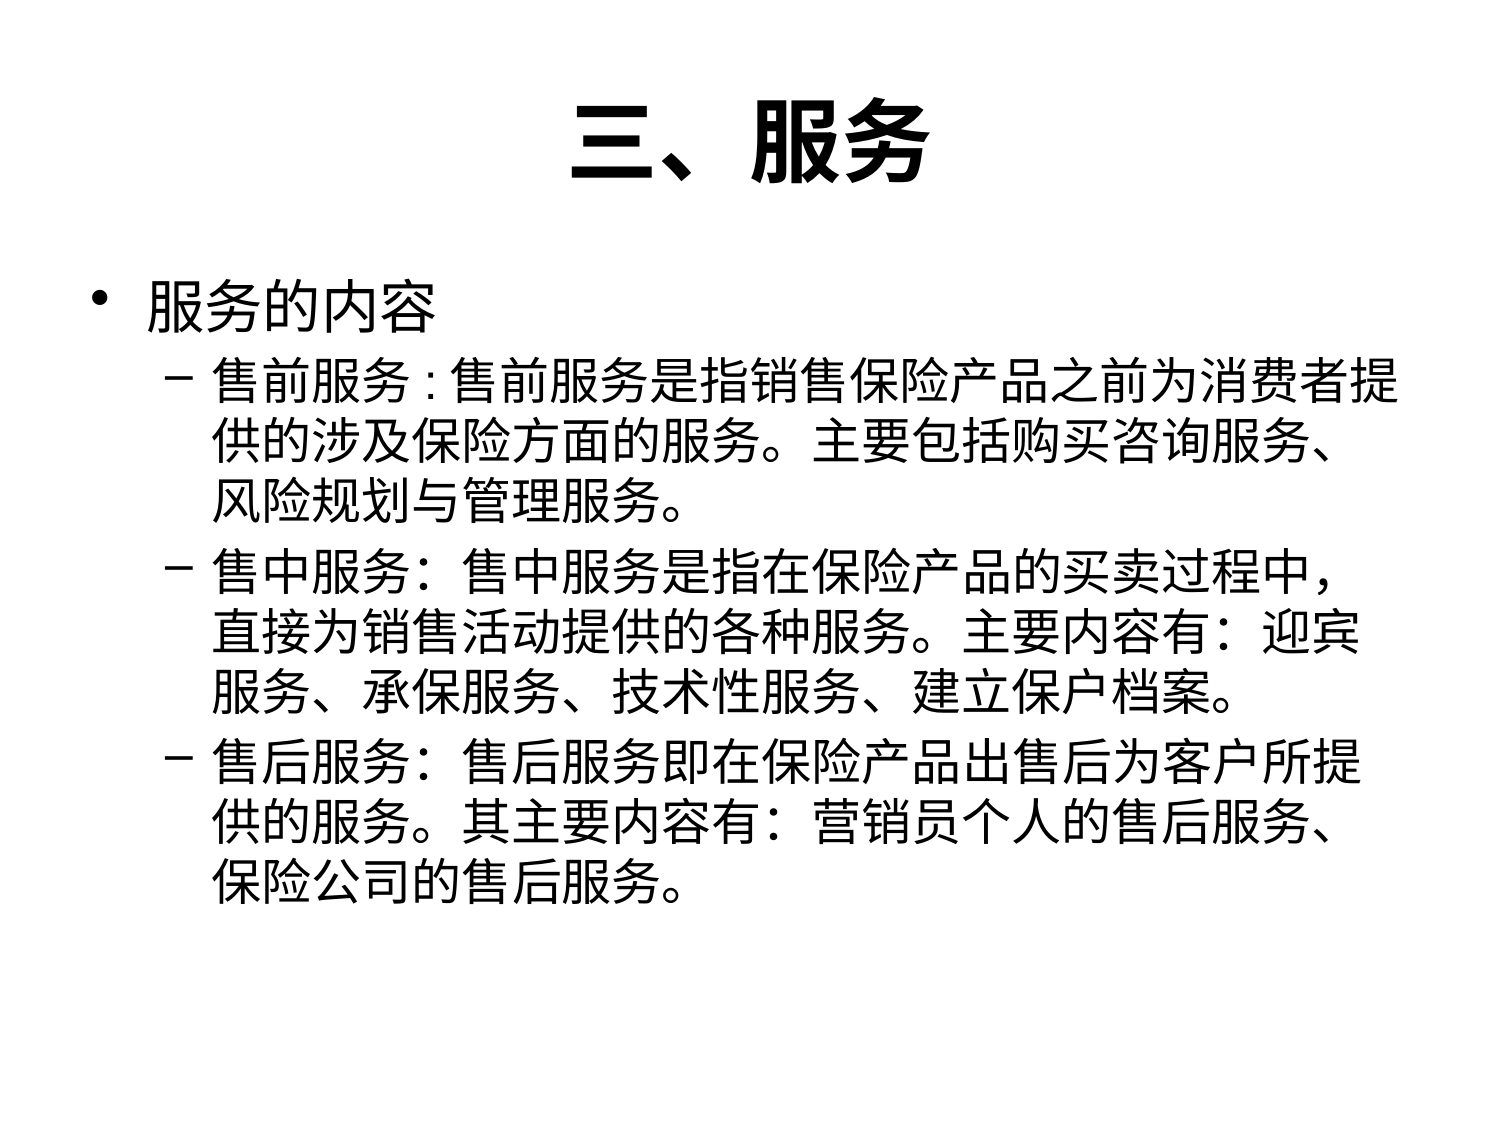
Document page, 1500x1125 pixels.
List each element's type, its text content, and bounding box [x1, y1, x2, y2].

list 服务的内容 售前服务:售前服务是指销售保险产品之前为消费者提供的涉及保险方面的服务。主要包括购买咨询服务、风险规划与管理服务。 售中服务：售中服务是指在保险产品的买卖过程中，直接为销售活动提供的各种服务。主要内容有：迎宾服务、承保服务、技术性服务、建立保户档案。 售后服务：售后服务即在保险产品出售后为客户所提供的服务。其主要内容有：营销员个人的售后服务、保险公司的售后服务。 [75, 262, 1425, 1005]
title 三、服务 [75, 45, 1425, 233]
